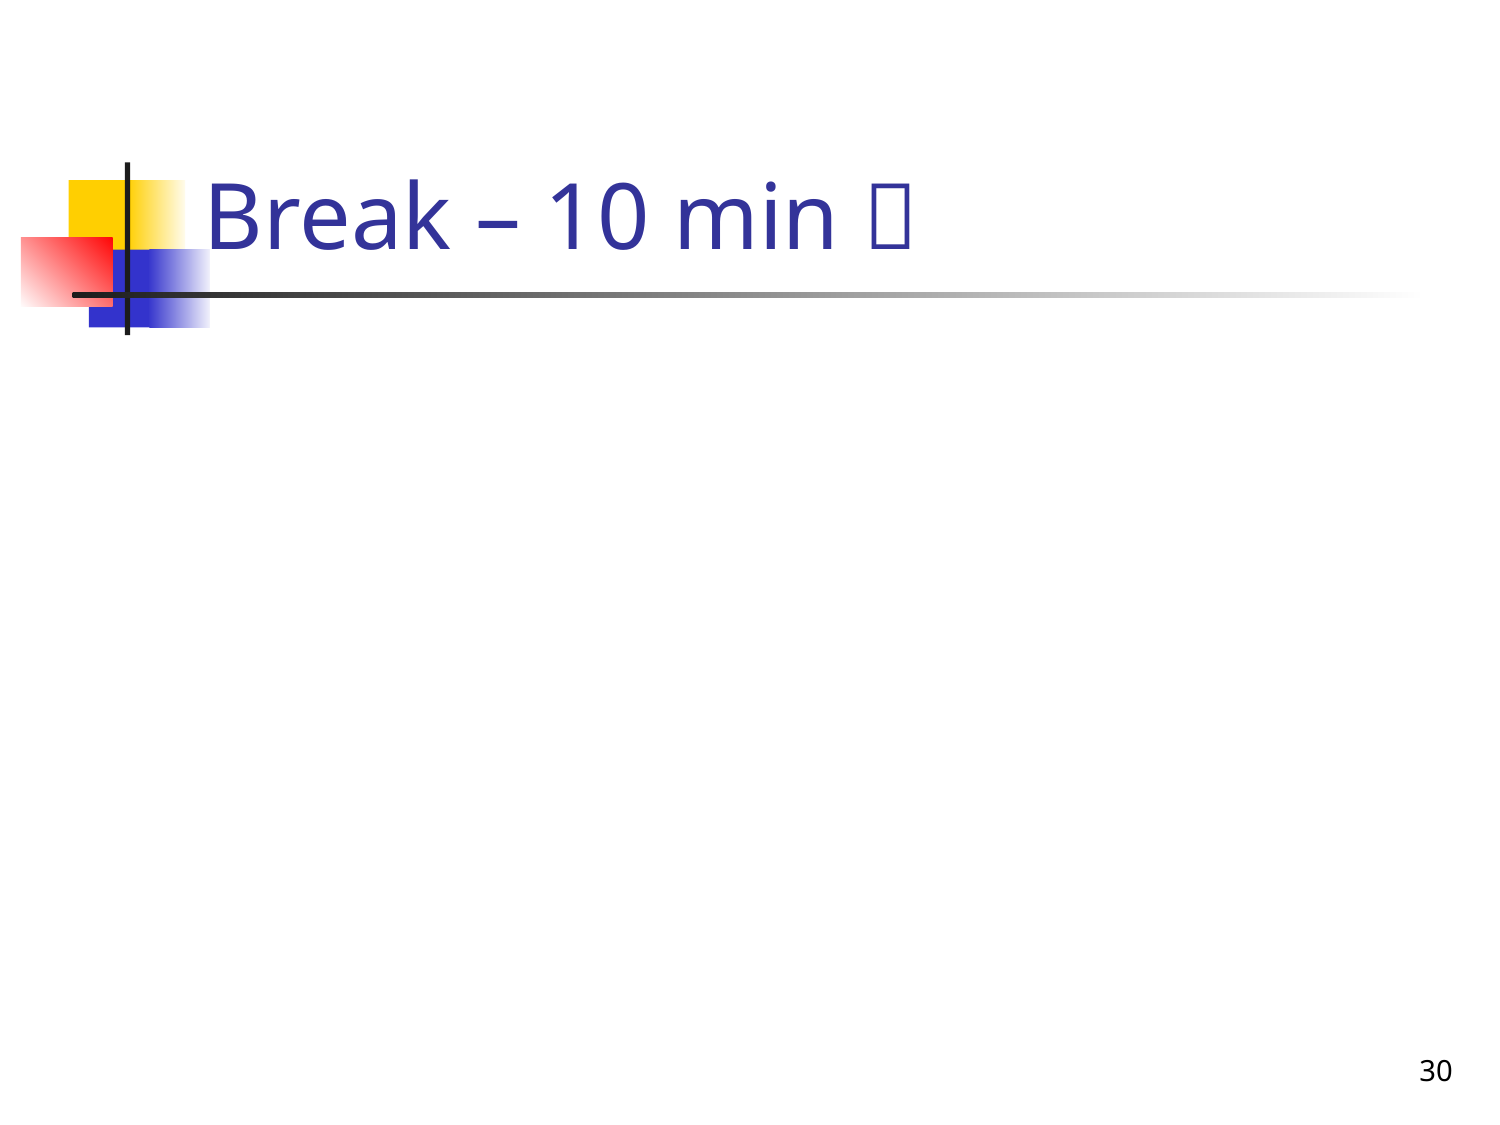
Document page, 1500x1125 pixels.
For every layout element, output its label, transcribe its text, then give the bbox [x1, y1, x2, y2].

slide_number 30 [1154, 1023, 1468, 1100]
title Break – 10 min  [188, 34, 1468, 276]
